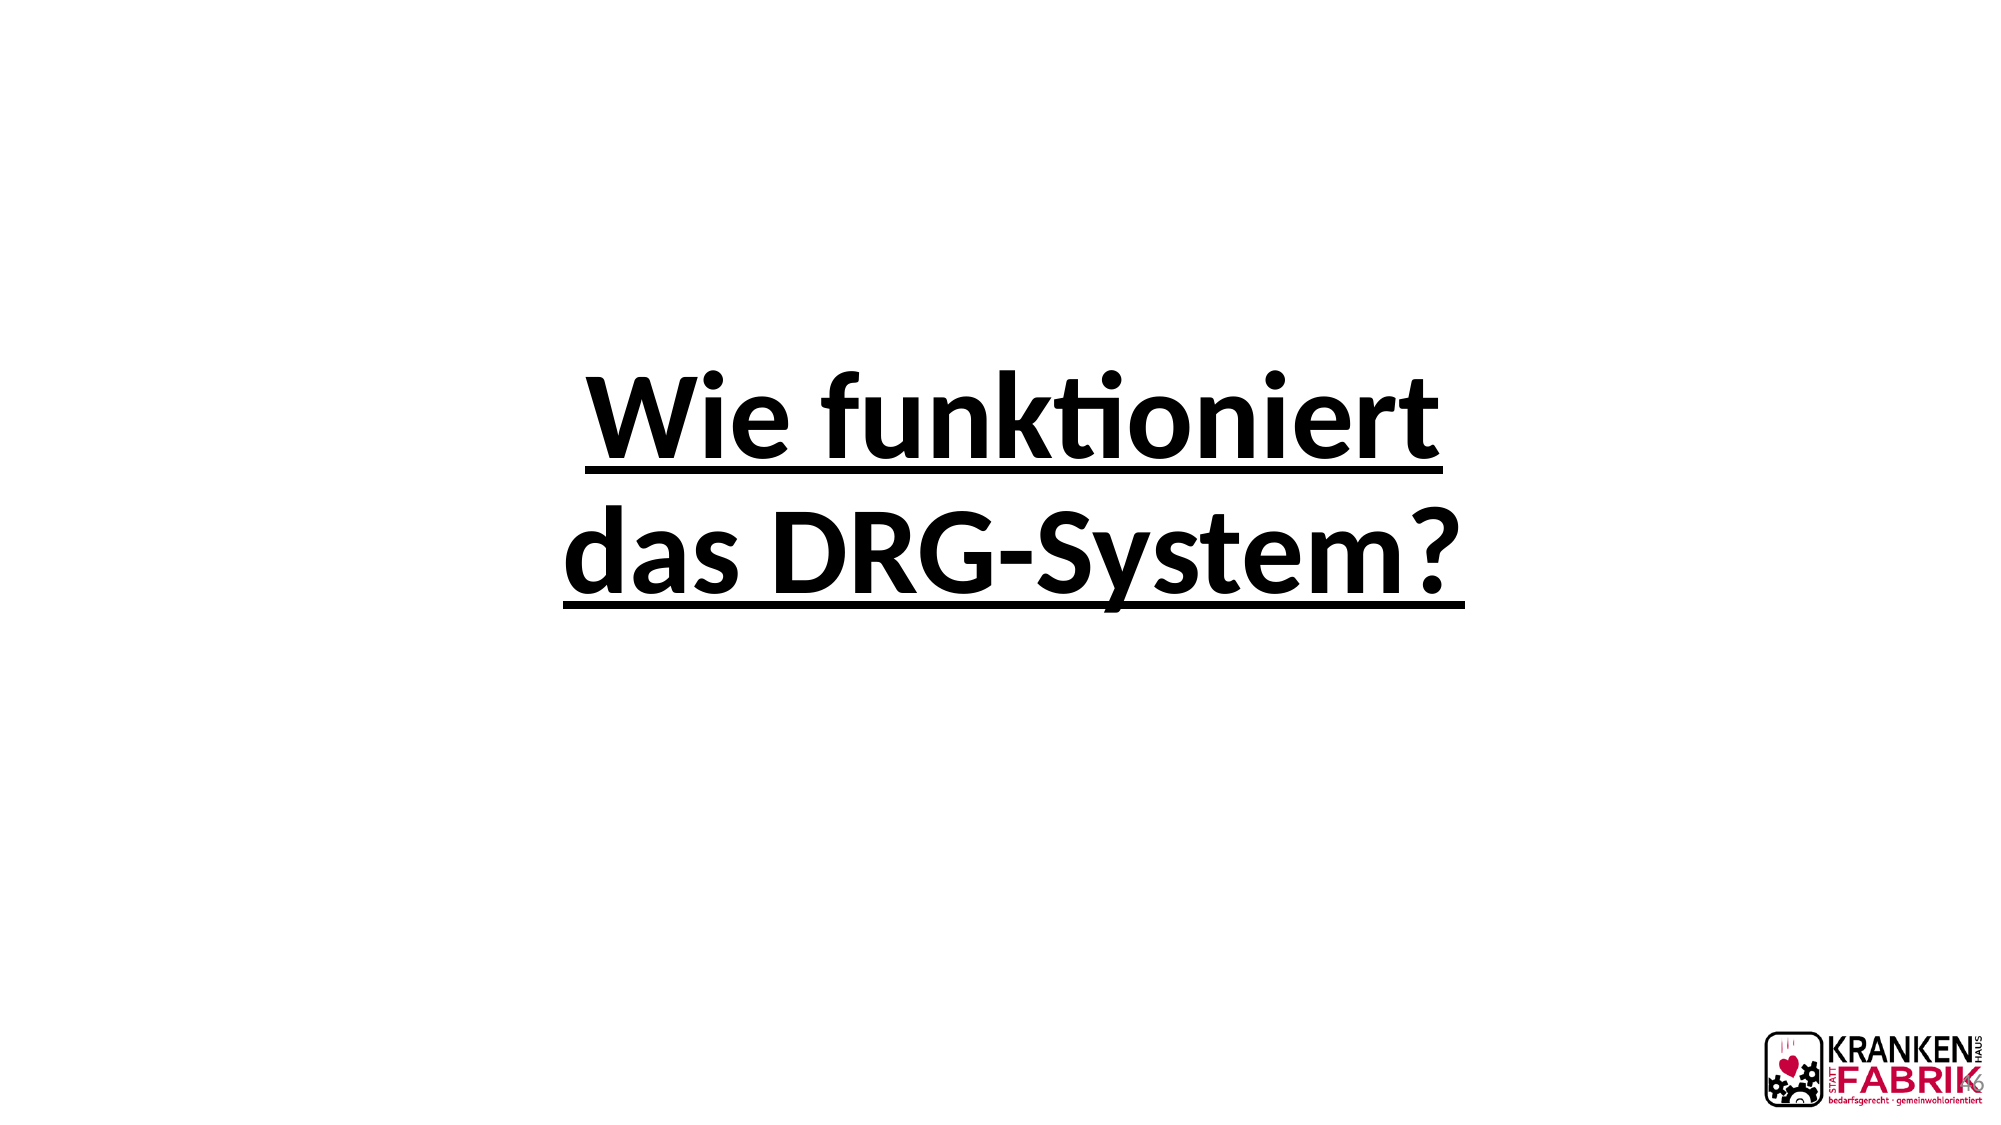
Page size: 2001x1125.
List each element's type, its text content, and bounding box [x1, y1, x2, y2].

slide_number 46 [1922, 1051, 2000, 1112]
title Wie funktioniert das DRG-System? [263, 236, 1764, 628]
picture [1746, 1013, 2000, 1125]
